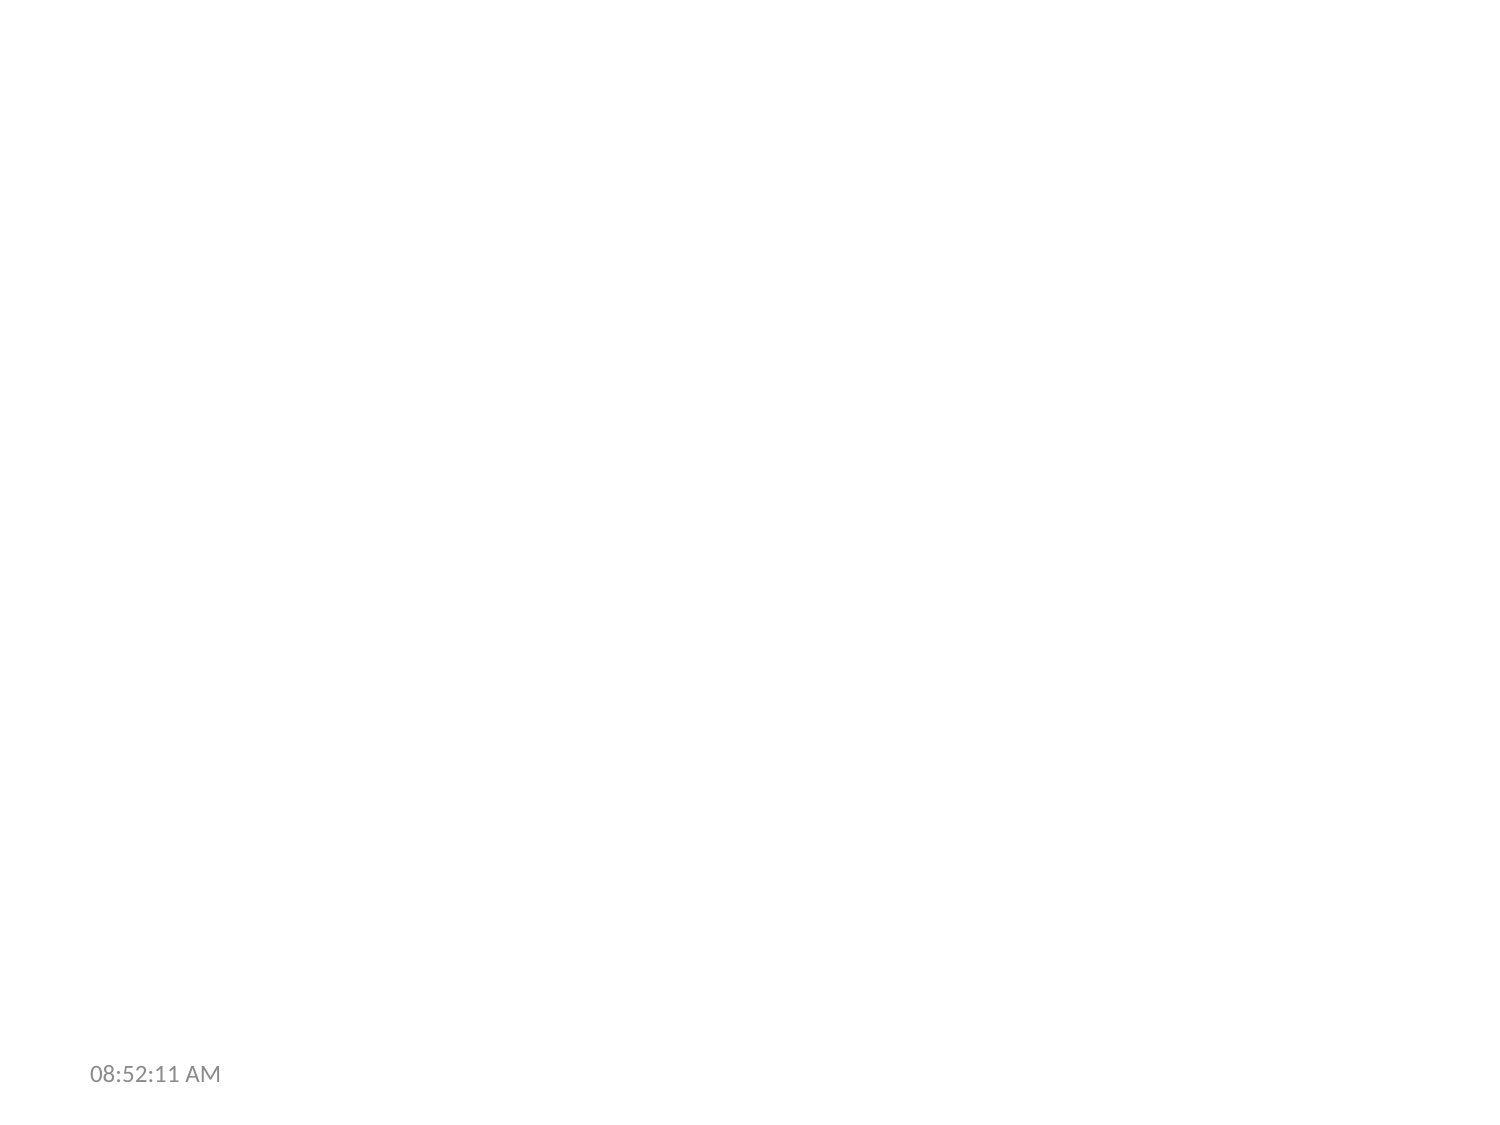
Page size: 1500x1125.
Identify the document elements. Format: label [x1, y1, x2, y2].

slide_number [75, 1042, 425, 1103]
